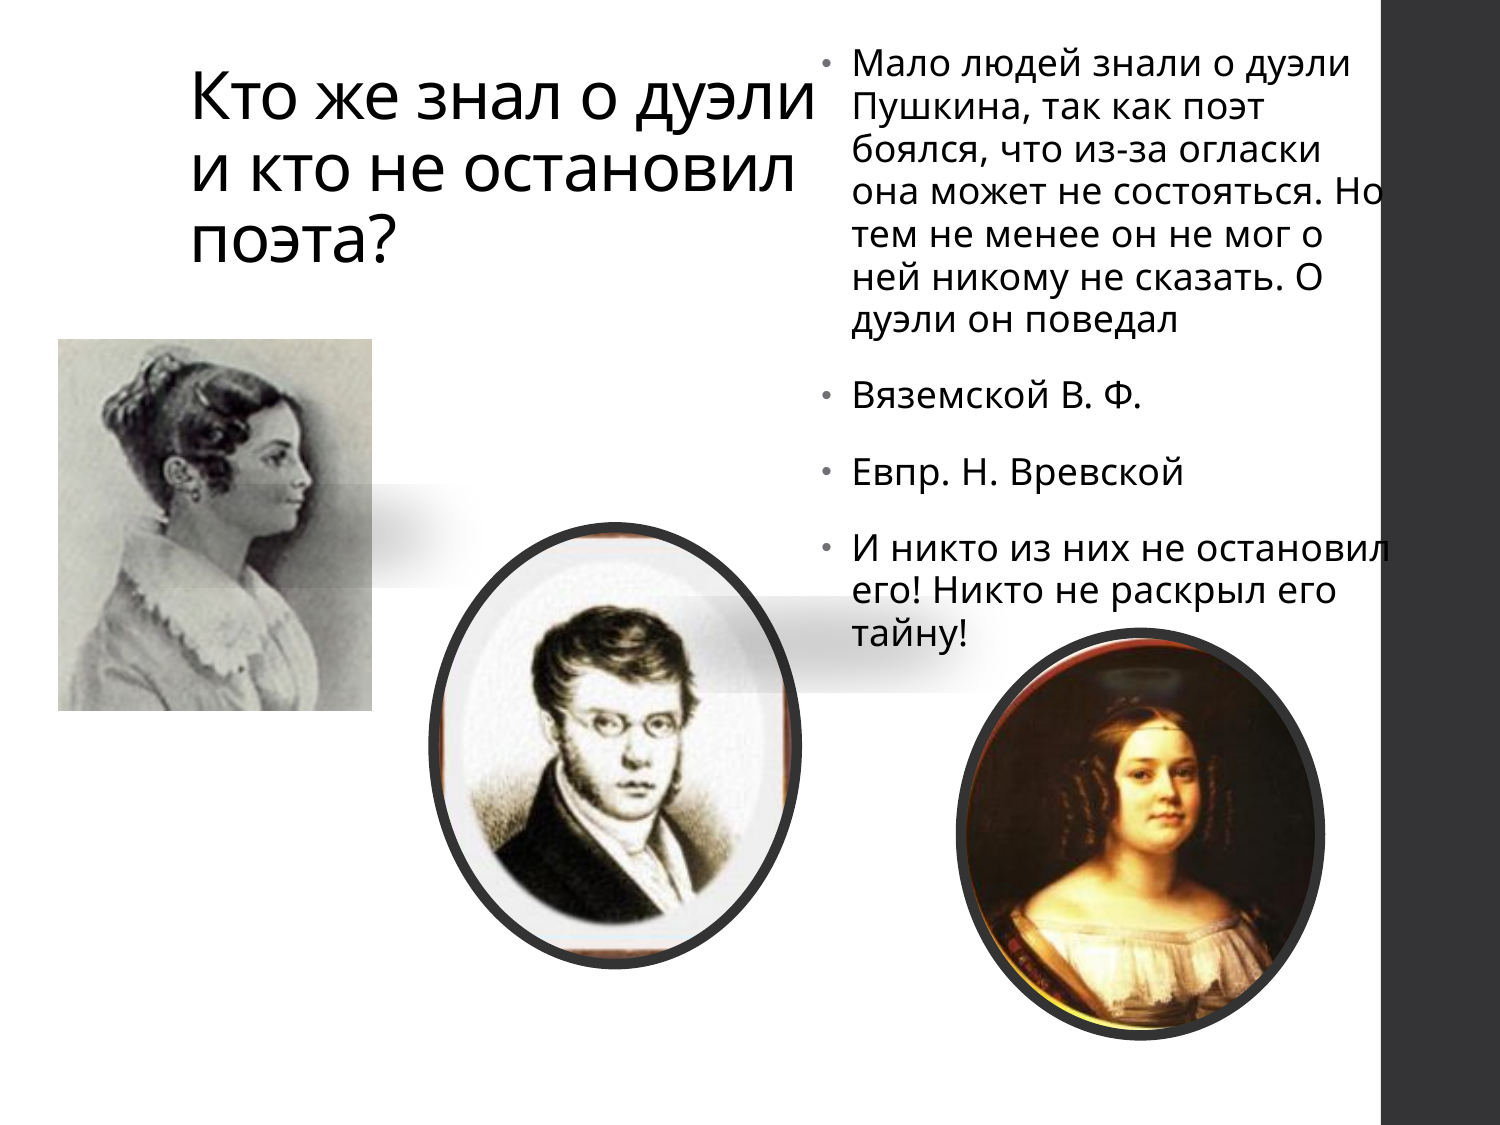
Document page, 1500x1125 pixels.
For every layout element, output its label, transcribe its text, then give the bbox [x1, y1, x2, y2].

picture [433, 527, 798, 965]
title Кто же знал о дуэли и кто не остановил поэта? [174, 50, 806, 285]
picture [960, 632, 1321, 1036]
list Мало людей знали о дуэли Пушкина, так как поэт боялся, что из-за огласки она может не состояться. Но тем не менее он не мог о ней никому не сказать. О дуэли он поведал Вяземской В. Ф. Евпр. Н. Вревской И никто из них не остановил его! Никто не раскрыл его тайну! [806, 35, 1413, 1000]
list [58, 339, 372, 711]
